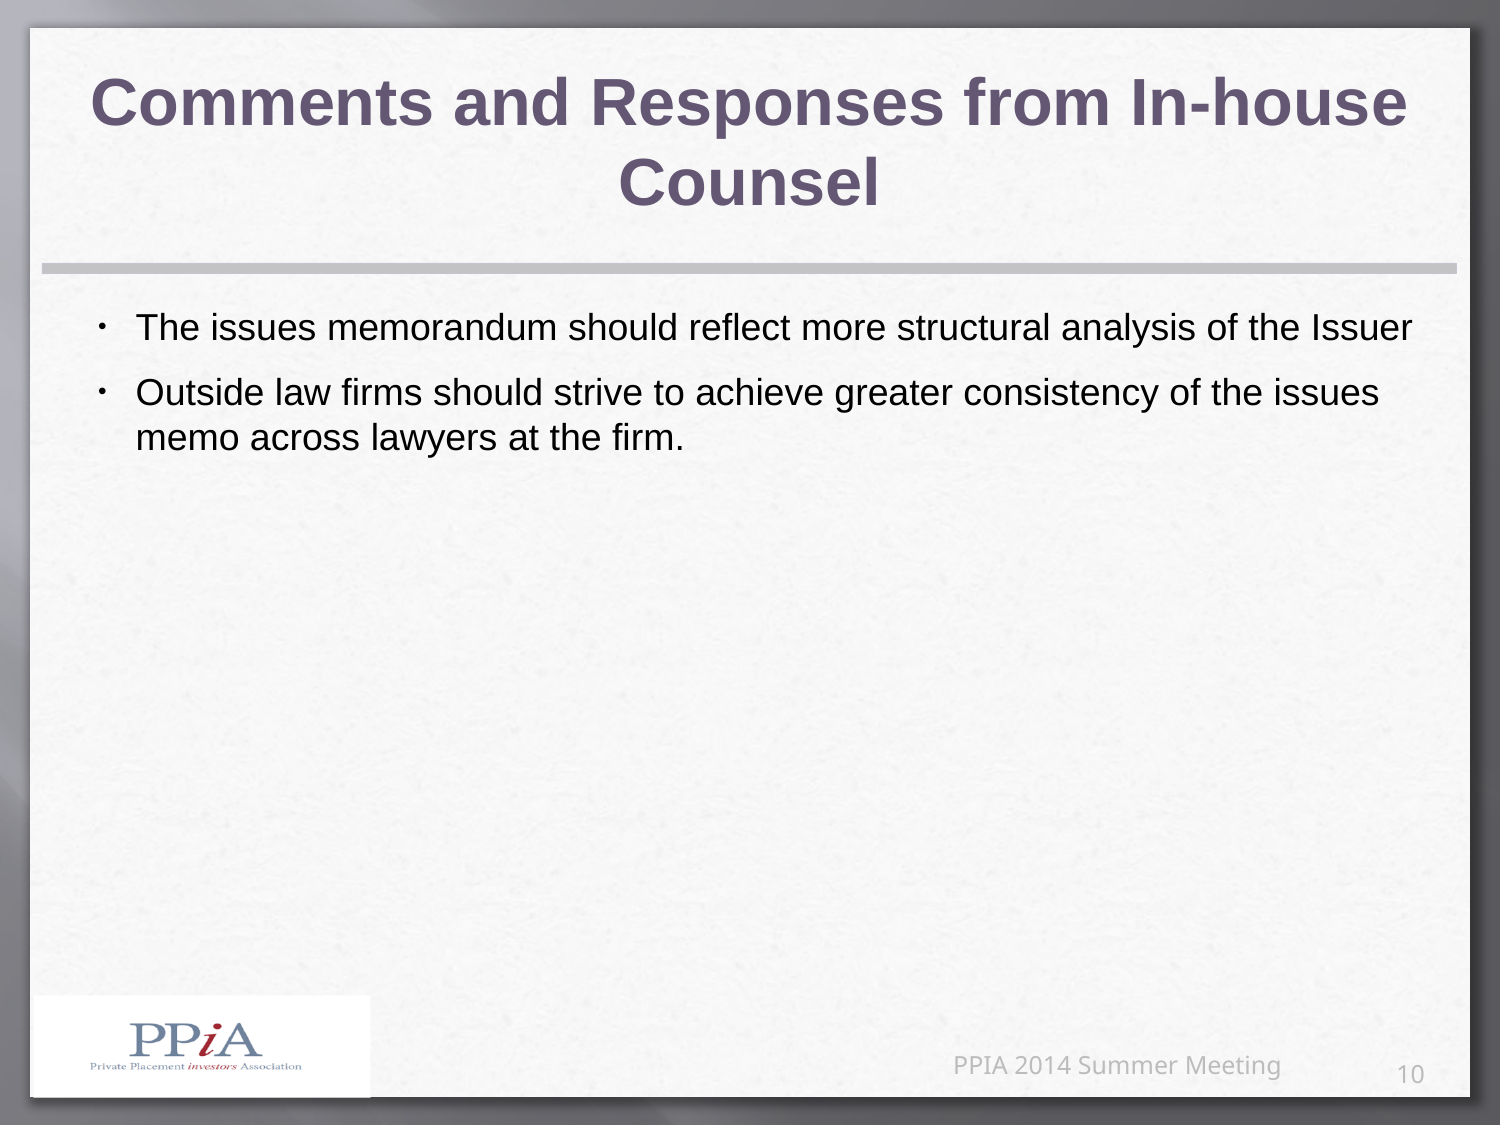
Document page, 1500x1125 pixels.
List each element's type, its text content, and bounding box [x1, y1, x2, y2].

list The issues memorandum should reflect more structural analysis of the Issuer Outside law firms should strive to achieve greater consistency of the issues memo across lawyers at the firm. [83, 295, 1434, 965]
slide_number 10 [1299, 1040, 1425, 1100]
footer PPIA 2014 Summer Meeting [887, 1043, 1348, 1088]
title Comments and Responses from In-house Counsel [75, 45, 1425, 233]
picture [30, 28, 1470, 1099]
